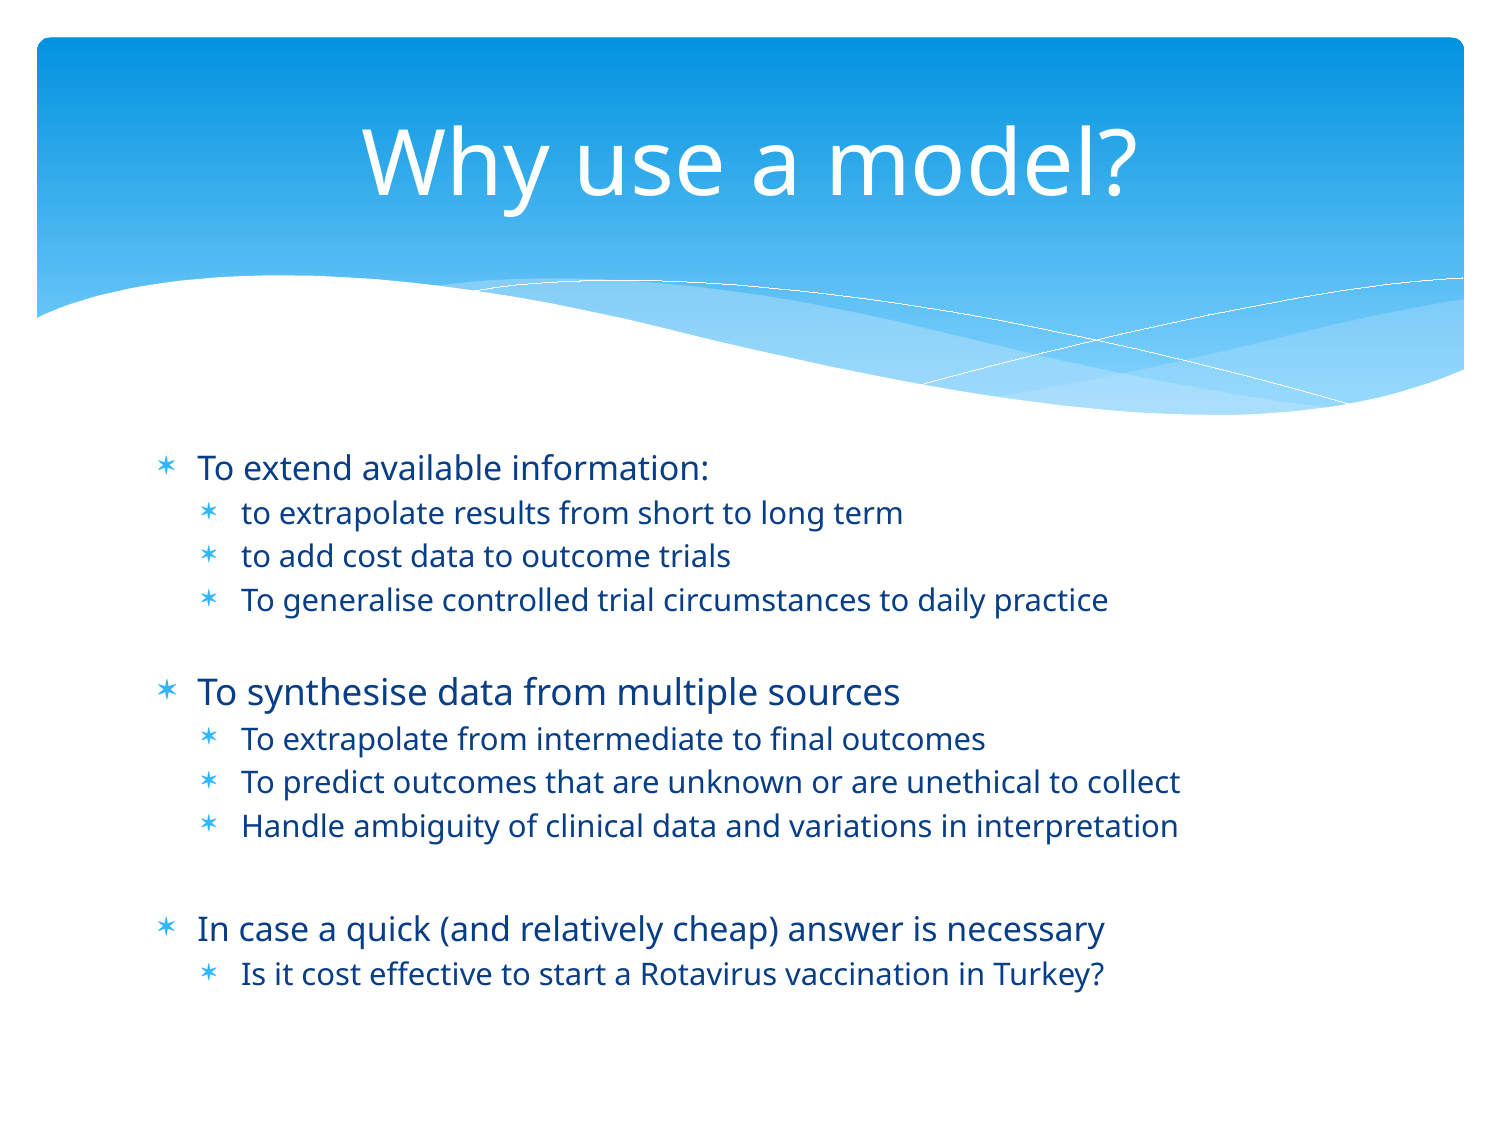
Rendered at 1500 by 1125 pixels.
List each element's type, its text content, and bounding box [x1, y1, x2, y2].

title Why use a model? [75, 55, 1425, 261]
list To extend available information: to extrapolate results from short to long term to add cost data to outcome trials To generalise controlled trial circumstances to daily practice To synthesise data from multiple sources To extrapolate from intermediate to final outcomes To predict outcomes that are unknown or are unethical to collect Handle ambiguity of clinical data and variations in interpretation In case a quick (and relatively cheap) answer is necessary Is it cost effective to start a Rotavirus vaccination in Turkey? [143, 438, 1359, 1005]
